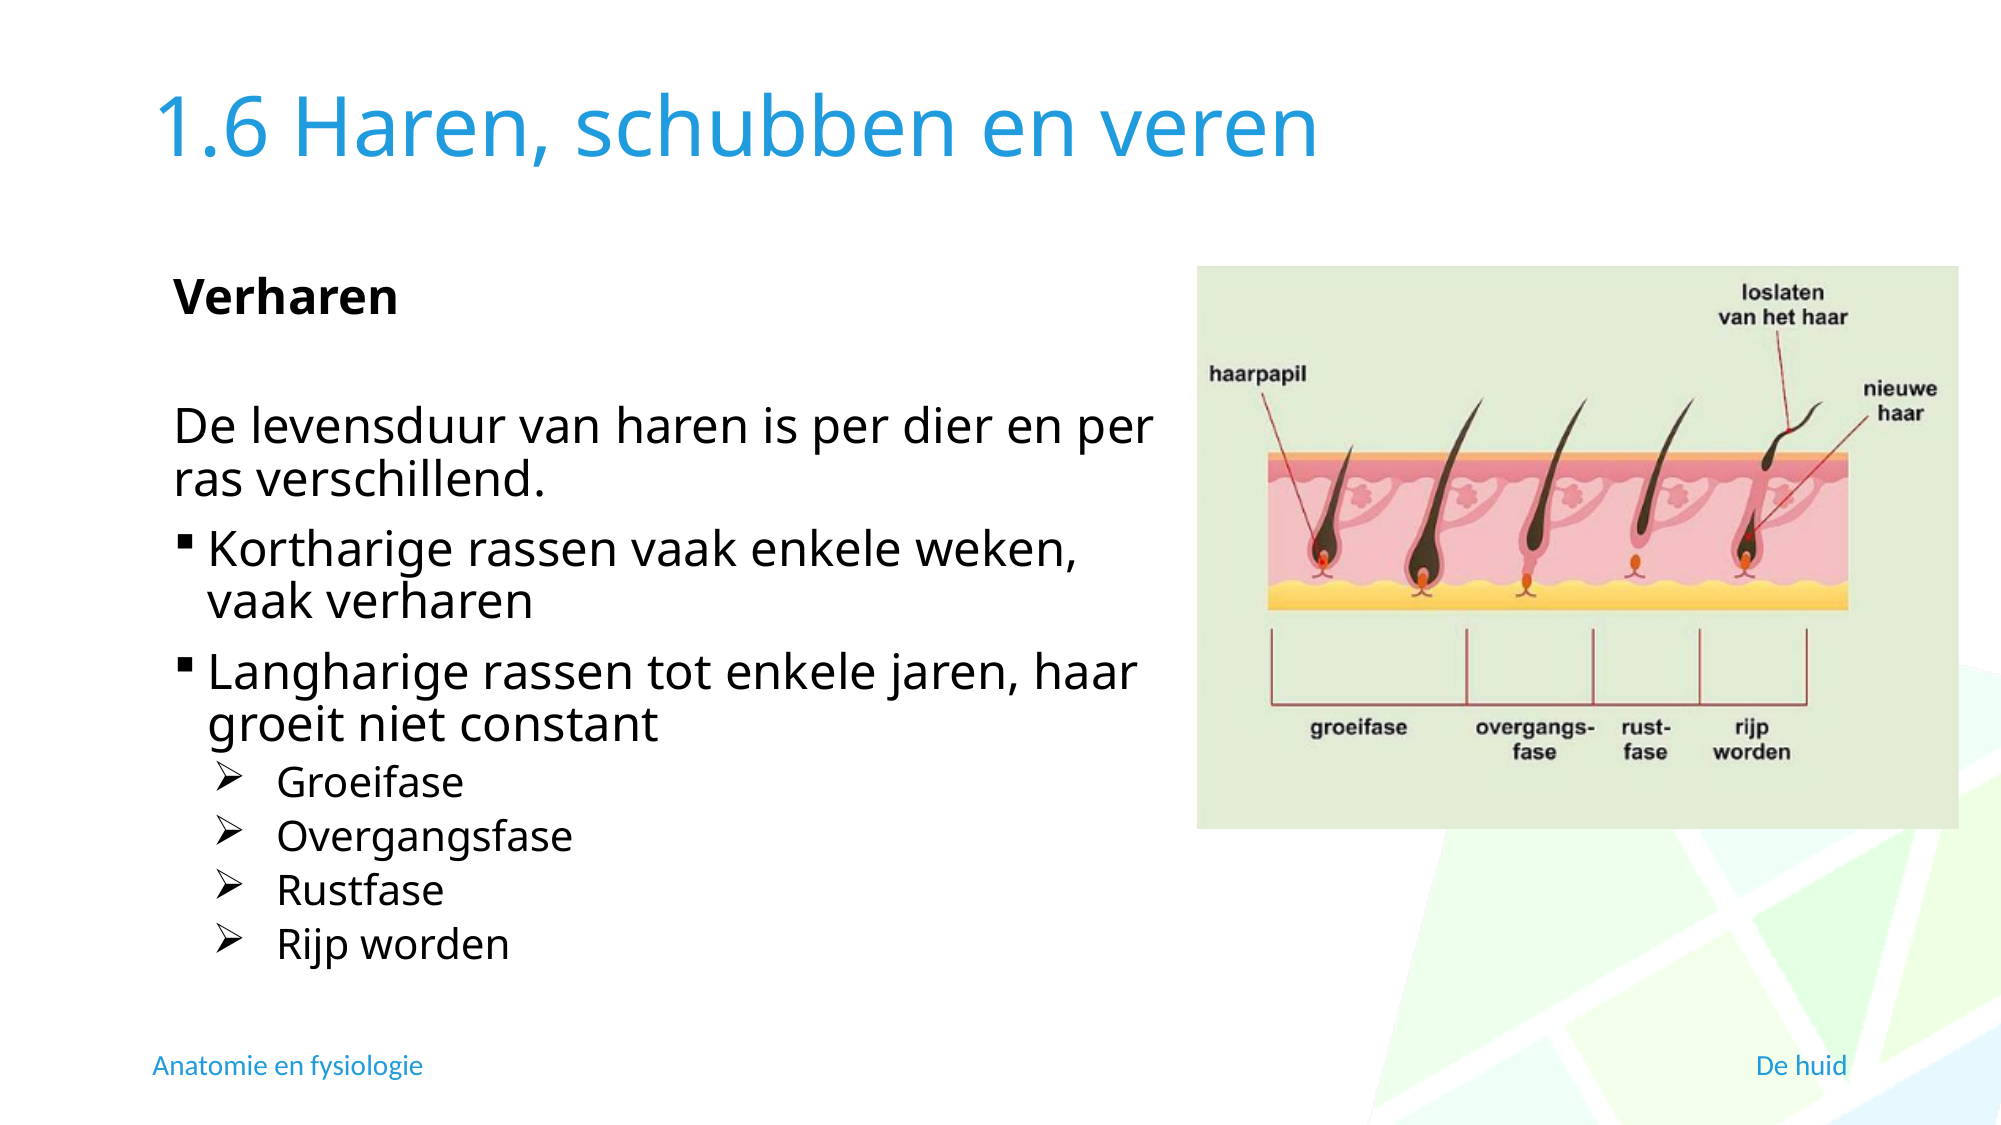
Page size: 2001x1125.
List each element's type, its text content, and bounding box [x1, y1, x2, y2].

list Anatomie en fysiologie [137, 1042, 588, 1103]
list De huid [1412, 1042, 1863, 1103]
picture [1197, 266, 1959, 829]
list Verharen De levensduur van haren is per dier en per ras verschillend. Kortharige rassen vaak enkele weken, vaak verharen Langharige rassen tot enkele jaren, haar groeit niet constant Groeifase Overgangsfase Rustfase Rijp worden [158, 264, 1205, 979]
title 1.6 Haren, schubben en veren [137, 59, 1863, 200]
